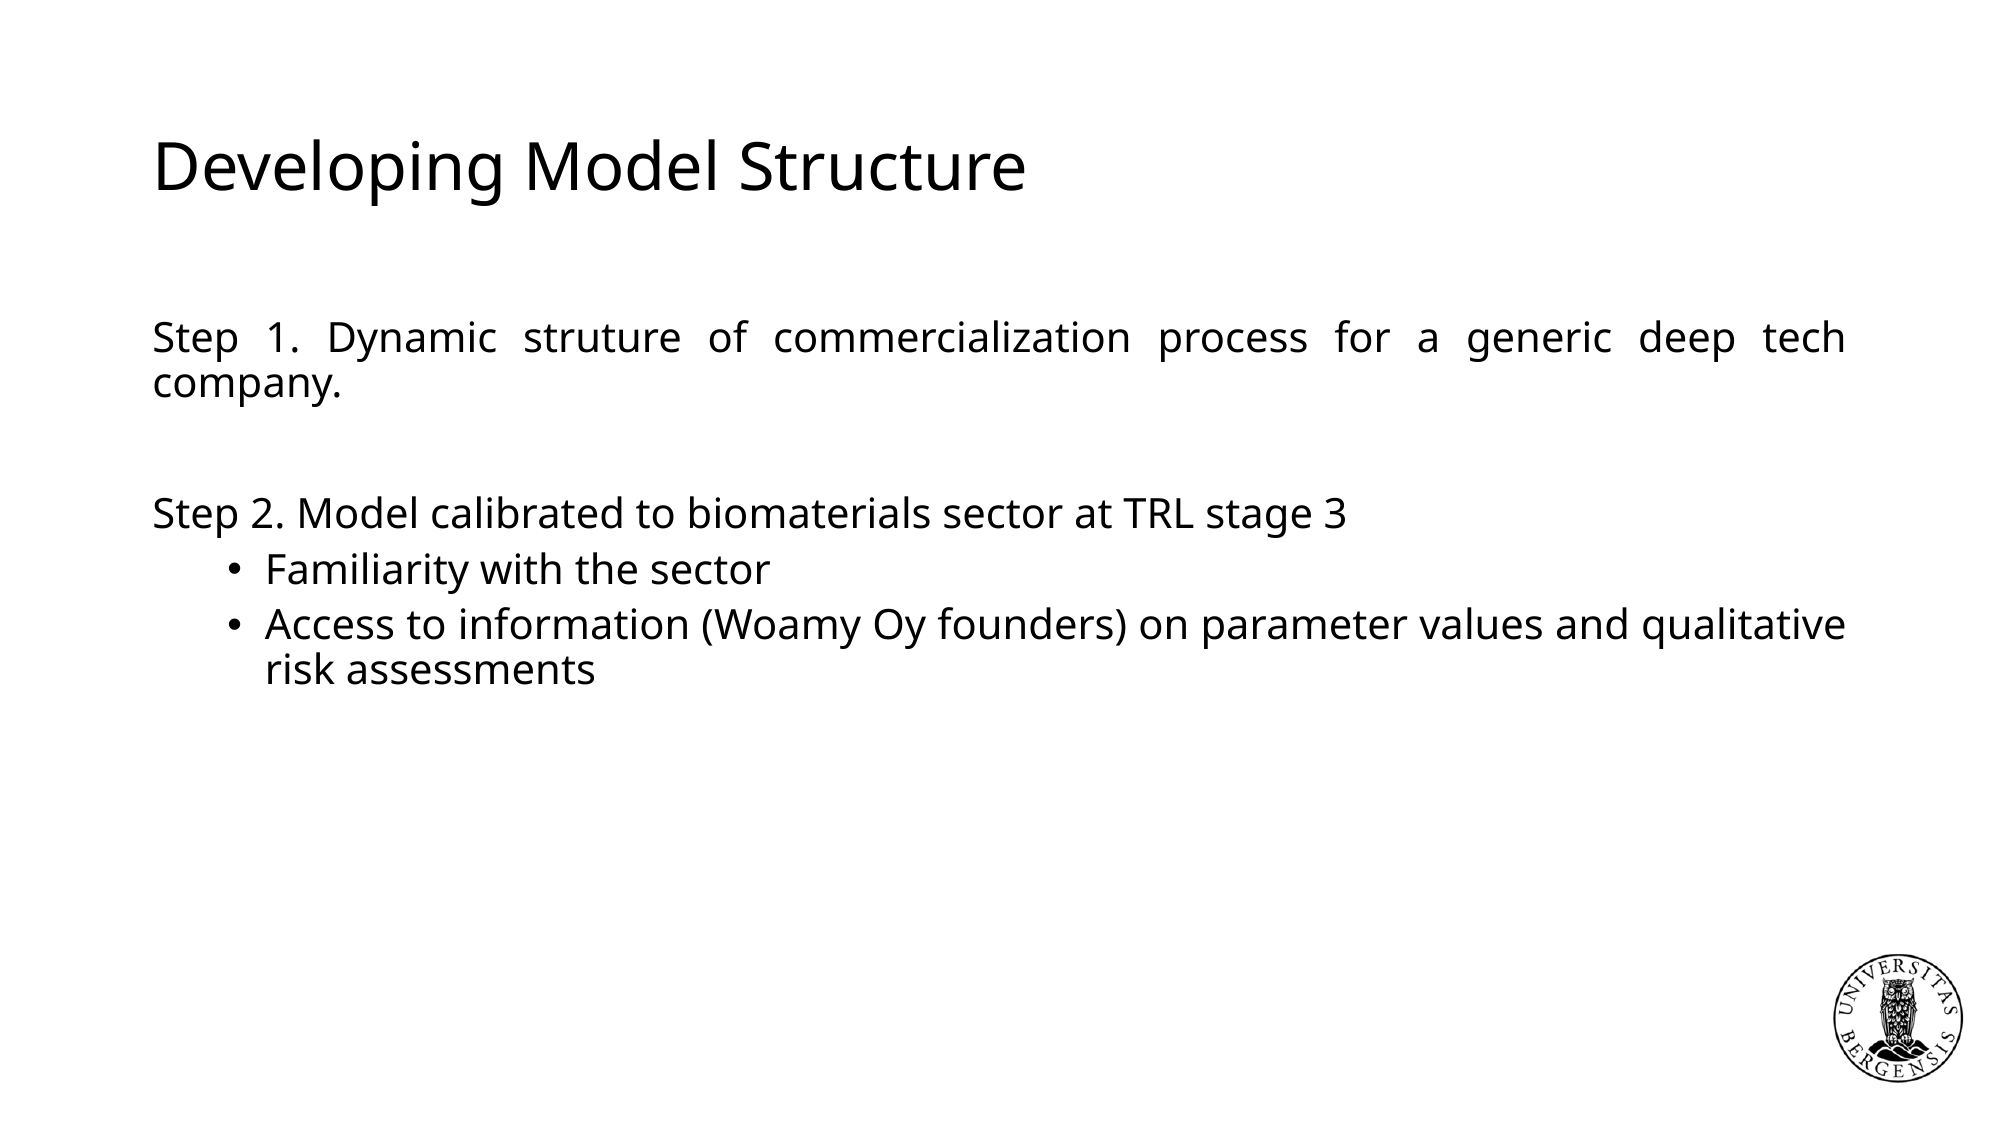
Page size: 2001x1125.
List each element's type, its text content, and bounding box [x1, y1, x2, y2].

title Developing Model Structure [137, 59, 1863, 278]
picture [1817, 950, 1979, 1095]
list Step 1. Dynamic struture of commercialization process for a generic deep tech company. Step 2. Model calibrated to biomaterials sector at TRL stage 3 Familiarity with the sector Access to information (Woamy Oy founders) on parameter values and qualitative risk assessments [137, 308, 1863, 1014]
